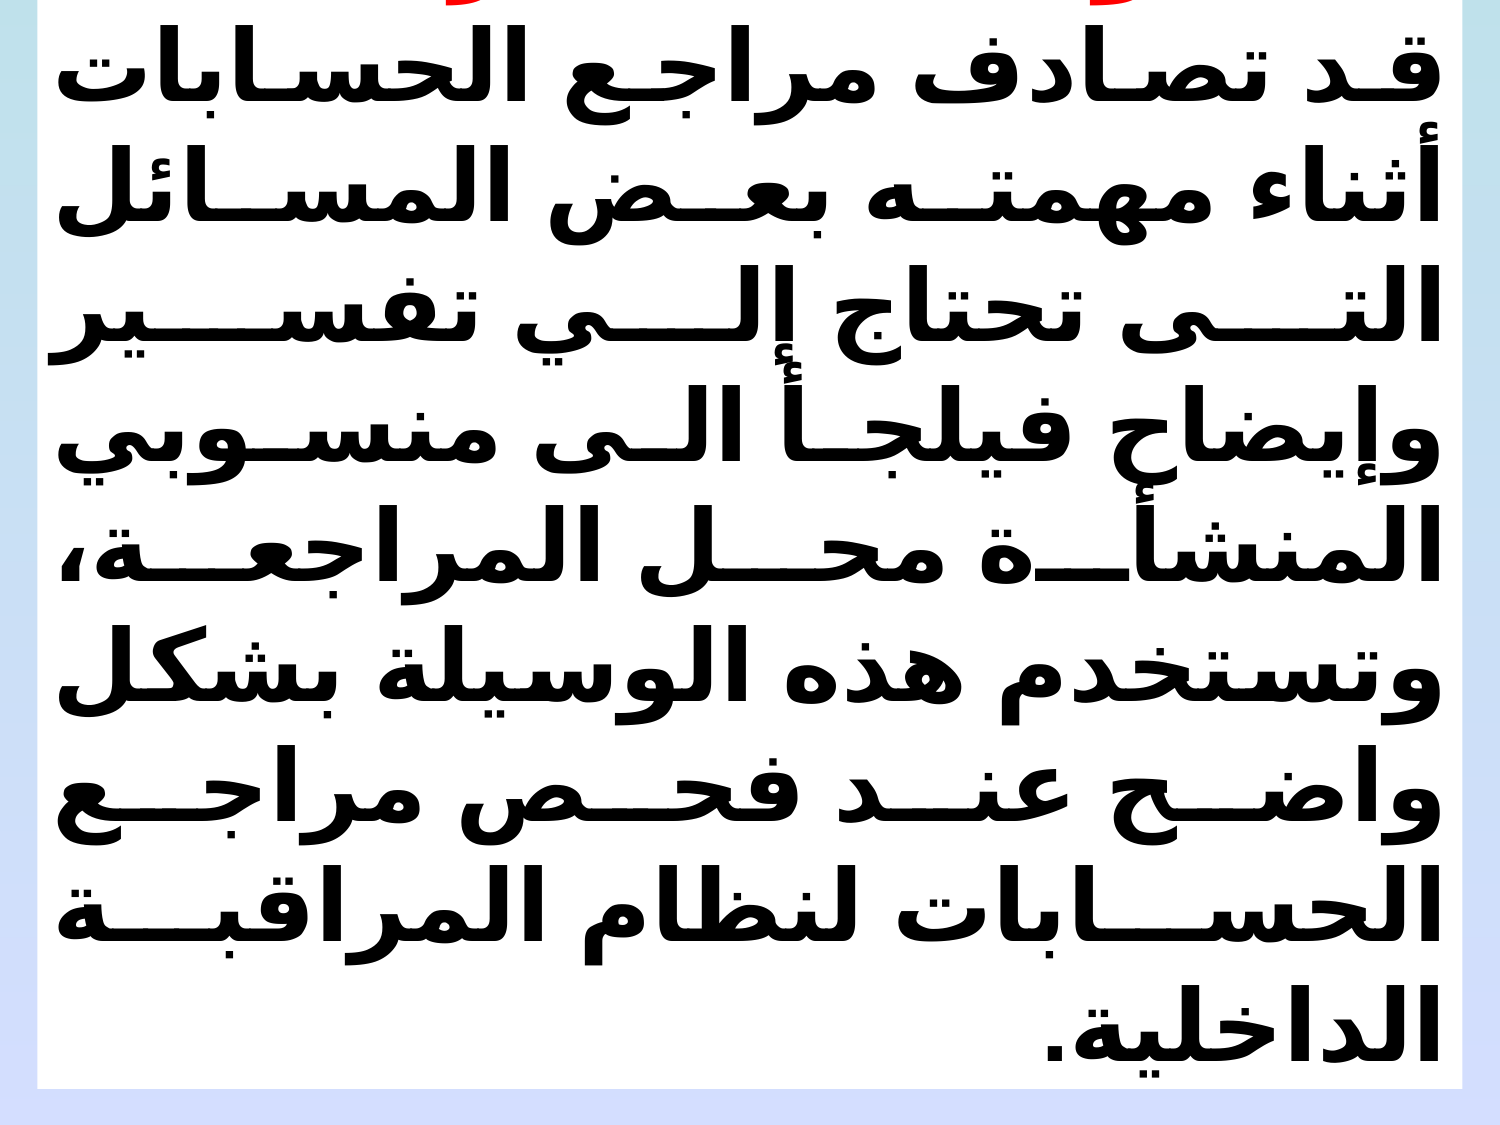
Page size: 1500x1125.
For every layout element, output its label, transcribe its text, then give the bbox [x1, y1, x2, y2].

text_box 6- أسلوب الاستفسارات قد تصادف مراجع الحسابات أثناء مهمته بعض المسائل التى تحتاج إلي تفسير وإيضاح فيلجأ الى منسوبي المنشأة محل المراجعة، وتستخدم هذه الوسيلة بشكل واضح عند فحص مراجع الحسابات لنظام المراقبة الداخلية. [37, 0, 1463, 1089]
